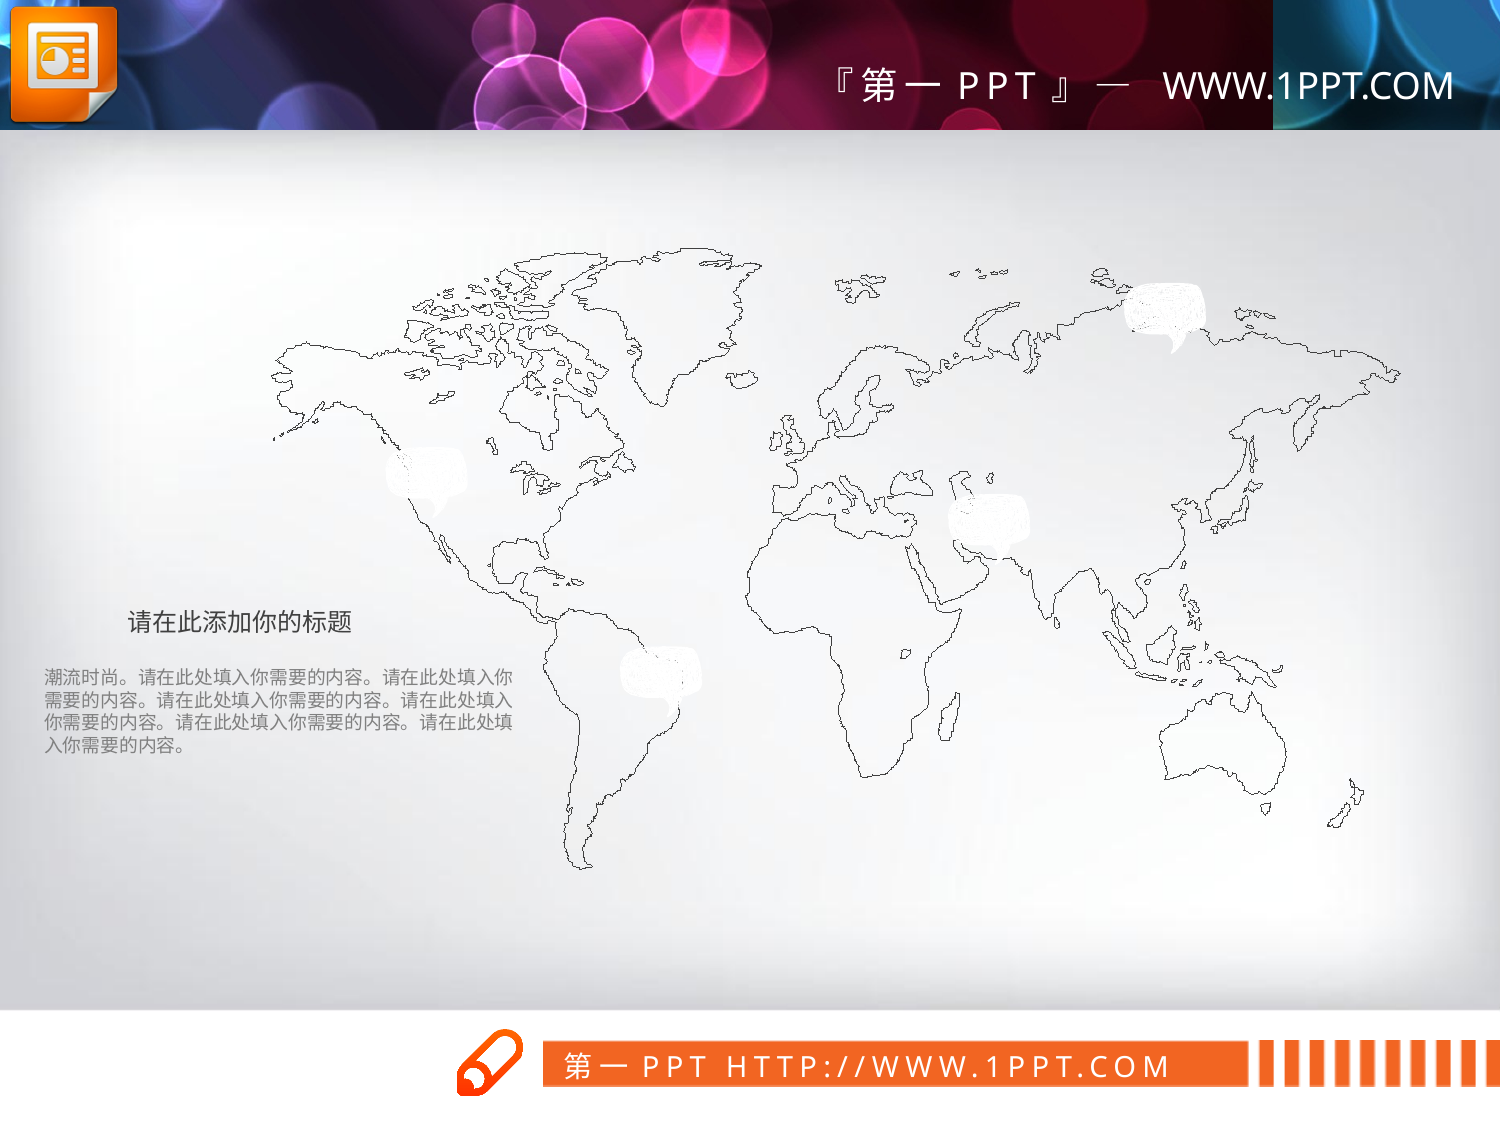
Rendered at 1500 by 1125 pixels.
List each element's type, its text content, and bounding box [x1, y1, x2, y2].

text_box 请在此添加你的标题 [112, 599, 265, 645]
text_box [270, 247, 1401, 870]
picture [0, 0, 1500, 1012]
picture [543, 1040, 1500, 1087]
text_box 潮流时尚。请在此处填入你需要的内容。请在此处填入你需要的内容。请在此处填入你需要的内容。请在此处填入你需要的内容。请在此处填入你需要的内容。请在此处填入你需要的内容。 [29, 658, 265, 787]
